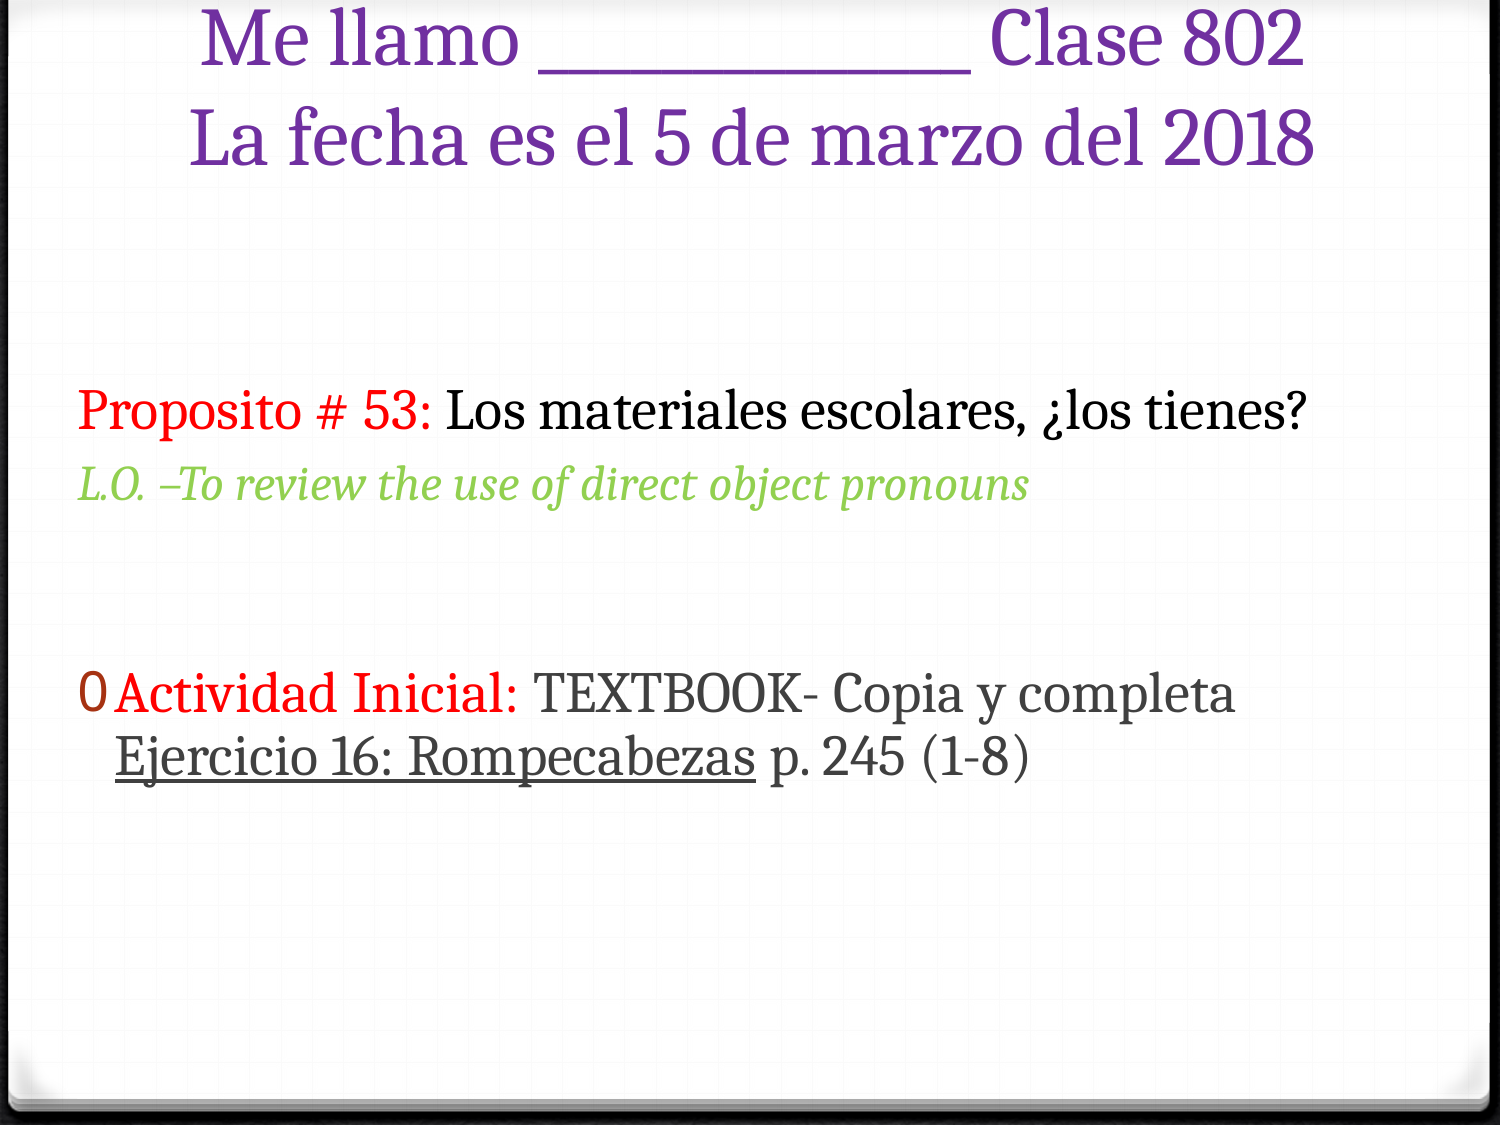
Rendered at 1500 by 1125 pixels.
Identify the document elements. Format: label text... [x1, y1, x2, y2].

text_box Proposito # 53: Los materiales escolares, ¿los tienes? L.O. –To review the use of direct object pronouns Actividad Inicial: TEXTBOOK- Copia y completa Ejercicio 16: Rompecabezas p. 245 (1-8) [62, 200, 1450, 988]
text_box Me llamo ______________ Clase 802 La fecha es el 5 de marzo del 2018 [93, 0, 1413, 200]
picture [0, 0, 1500, 1125]
